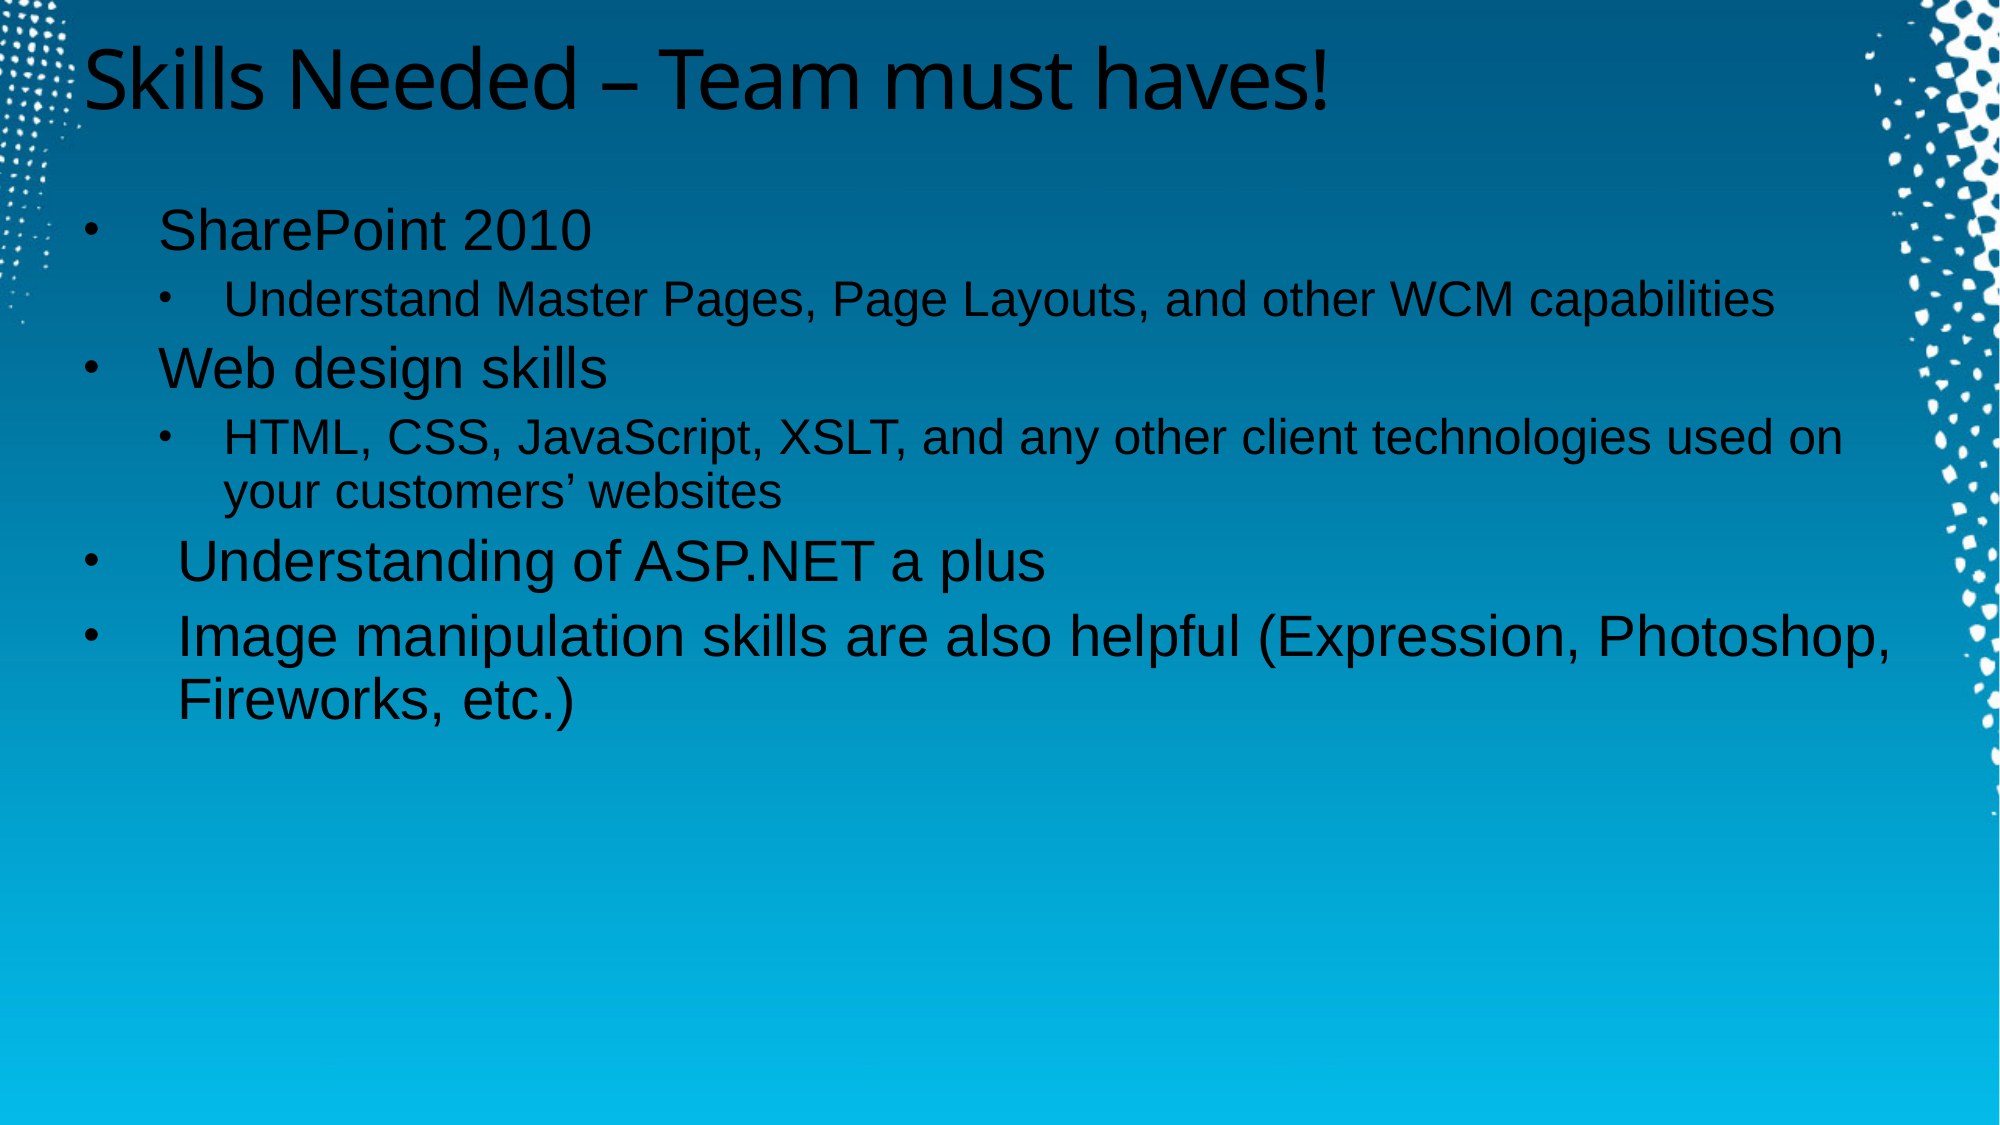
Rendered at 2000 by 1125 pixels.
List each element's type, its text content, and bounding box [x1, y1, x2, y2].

picture [519, 626, 531, 655]
picture [28, 42, 36, 53]
picture [1994, 382, 2000, 391]
picture [576, 551, 601, 580]
picture [287, 551, 312, 580]
picture [1218, 626, 1222, 655]
picture [1889, 152, 1901, 166]
picture [1673, 626, 1698, 655]
picture [1982, 714, 1993, 729]
picture [486, 626, 491, 667]
picture [1925, 141, 1935, 155]
picture [339, 551, 361, 580]
picture [1992, 438, 2000, 448]
picture [1929, 27, 1945, 45]
picture [245, 626, 272, 655]
picture [1972, 312, 1985, 322]
picture [1995, 582, 2000, 595]
picture [1974, 683, 1985, 694]
picture [1849, 626, 1854, 667]
picture [1970, 426, 1980, 436]
picture [1085, 626, 1096, 655]
picture [0, 155, 5, 163]
picture [496, 683, 508, 718]
picture [678, 542, 708, 580]
picture [47, 0, 57, 10]
picture [1935, 431, 1946, 449]
picture [807, 542, 836, 580]
picture [26, 57, 34, 68]
picture [33, 116, 40, 124]
picture [323, 689, 348, 718]
picture [279, 689, 300, 718]
picture [765, 542, 795, 580]
picture [706, 626, 728, 655]
picture [1990, 492, 2000, 505]
picture [1991, 747, 2000, 765]
picture [803, 626, 825, 655]
picture [310, 626, 335, 655]
picture [1926, 344, 1939, 358]
picture [1538, 626, 1542, 655]
picture [1938, 122, 1950, 133]
picture [17, 129, 23, 136]
picture [1928, 399, 1939, 415]
picture [234, 551, 245, 580]
picture [1200, 626, 1212, 655]
picture [0, 40, 9, 45]
picture [360, 626, 364, 655]
picture [1282, 617, 1311, 655]
picture [1721, 626, 1746, 655]
picture [669, 626, 680, 655]
picture [34, 101, 43, 111]
picture [1952, 502, 1967, 516]
picture [1917, 308, 1929, 326]
picture [16, 143, 21, 151]
picture [18, 13, 26, 19]
picture [1963, 278, 1976, 291]
picture [563, 626, 590, 655]
picture [894, 551, 921, 580]
picture [1349, 626, 1354, 667]
picture [1462, 626, 1484, 655]
picture [56, 47, 64, 55]
picture [33, 0, 42, 10]
picture [280, 626, 301, 667]
picture [9, 84, 15, 91]
picture [1988, 691, 2000, 709]
picture [466, 689, 491, 718]
picture [560, 678, 571, 730]
picture [198, 626, 202, 655]
picture [1917, 109, 1924, 119]
picture [849, 626, 876, 655]
picture [1980, 460, 1987, 469]
picture [208, 626, 220, 655]
picture [418, 551, 422, 580]
picture [1969, 625, 1985, 642]
picture [507, 551, 518, 580]
picture [1955, 246, 1965, 256]
picture [388, 626, 399, 655]
picture [1357, 626, 1373, 655]
picture [1946, 155, 1961, 167]
picture [1922, 200, 1934, 207]
picture [376, 678, 397, 718]
picture [370, 626, 382, 655]
picture [230, 689, 234, 718]
picture [38, 74, 47, 80]
picture [274, 540, 278, 580]
picture [1993, 321, 2000, 339]
picture [1948, 413, 1958, 424]
picture [718, 542, 747, 580]
picture [636, 542, 671, 580]
picture [1105, 626, 1130, 655]
picture [404, 689, 426, 718]
picture [1953, 301, 1962, 312]
picture [1152, 626, 1157, 667]
picture [1942, 465, 1958, 483]
picture [528, 551, 541, 580]
picture [843, 542, 873, 580]
picture [1382, 626, 1386, 655]
picture [1181, 615, 1194, 655]
title Skills Needed – Team must haves! [83, 37, 1917, 138]
picture [450, 551, 464, 580]
picture [11, 55, 21, 64]
picture [367, 545, 379, 580]
picture [33, 88, 42, 97]
picture [496, 551, 500, 580]
picture [1945, 213, 1955, 220]
picture [1978, 517, 1987, 527]
picture [1549, 626, 1560, 655]
picture [1920, 257, 1932, 264]
picture [1981, 604, 2000, 620]
picture [441, 626, 445, 655]
picture [1925, 87, 1941, 99]
picture [952, 551, 968, 580]
picture [30, 14, 40, 23]
picture [16, 22, 23, 34]
picture [1641, 615, 1645, 655]
picture [248, 689, 273, 718]
picture [321, 551, 325, 580]
picture [223, 551, 227, 580]
picture [1957, 187, 1971, 200]
picture [1784, 615, 1788, 655]
picture [1968, 481, 1978, 492]
picture [54, 76, 60, 83]
picture [1979, 657, 1995, 676]
picture [41, 59, 48, 67]
picture [1898, 188, 1912, 198]
picture [3, 10, 11, 18]
picture [29, 27, 38, 38]
picture [658, 626, 662, 655]
picture [625, 626, 650, 655]
picture [407, 626, 434, 655]
picture [183, 680, 209, 718]
picture [537, 626, 541, 655]
picture [10, 69, 17, 78]
picture [1983, 404, 1992, 414]
picture [300, 689, 317, 718]
picture [42, 31, 53, 39]
picture [1955, 557, 1965, 573]
picture [944, 551, 949, 592]
picture [13, 41, 25, 49]
picture [494, 626, 510, 655]
picture [45, 16, 55, 24]
picture [1914, 164, 1923, 177]
picture [1972, 570, 1986, 583]
picture [949, 626, 976, 655]
picture [1963, 589, 1976, 607]
picture [278, 626, 291, 655]
picture [1400, 626, 1425, 655]
picture [452, 626, 463, 655]
picture [1960, 392, 1970, 403]
picture [1984, 349, 1992, 357]
picture [995, 626, 1017, 655]
picture [1074, 615, 1078, 655]
picture [1963, 335, 1972, 344]
picture [1930, 291, 1941, 297]
picture [1935, 0, 2000, 306]
picture [1024, 626, 1049, 655]
picture [594, 620, 606, 655]
picture [1946, 525, 1956, 533]
picture [1652, 626, 1663, 655]
picture [530, 551, 551, 592]
picture [1795, 626, 1806, 655]
picture [1319, 626, 1341, 655]
picture [31, 131, 37, 138]
picture [1603, 617, 1631, 655]
picture [1754, 626, 1776, 655]
picture [385, 551, 412, 580]
picture [429, 551, 440, 580]
picture [469, 540, 473, 580]
picture [990, 551, 1002, 580]
picture [6, 97, 12, 105]
picture [1021, 551, 1043, 580]
picture [1815, 626, 1840, 655]
picture [0, 24, 9, 33]
list SharePoint 2010 Understand Master Pages, Page Layouts, and other WCM capabilities Web design skills HTML, CSS, JavaScript, XSLT, and any other client technologies used on your customers’ websites Understanding of ASP.NET a plus Image manipulation skills are also helpful (Expression, Photoshop, Fireworks, etc.) [83, 200, 1917, 531]
picture [882, 626, 886, 655]
picture [1935, 177, 1945, 189]
picture [1941, 324, 1952, 332]
picture [58, 32, 66, 41]
picture [356, 689, 360, 718]
picture [1919, 367, 1930, 378]
picture [1942, 269, 1953, 276]
picture [1973, 368, 1982, 380]
picture [1988, 547, 2000, 561]
picture [1958, 445, 1968, 460]
picture [18, 0, 29, 6]
picture [55, 62, 62, 69]
picture [1504, 626, 1529, 655]
picture [901, 626, 926, 655]
picture [1950, 359, 1960, 366]
picture [1008, 551, 1012, 580]
picture [1703, 620, 1715, 655]
picture [1433, 626, 1455, 655]
picture [1857, 626, 1873, 655]
picture [736, 615, 757, 655]
picture [1935, 379, 1948, 391]
picture [43, 42, 49, 53]
picture [1921, 0, 1934, 8]
picture [255, 551, 269, 580]
picture [1160, 626, 1176, 655]
picture [24, 72, 32, 79]
picture [1963, 535, 1977, 550]
picture [514, 689, 536, 718]
picture [1991, 637, 2000, 652]
picture [183, 542, 213, 580]
picture [607, 540, 620, 580]
picture [226, 626, 237, 655]
picture [1262, 615, 1273, 667]
picture [1932, 235, 1943, 241]
